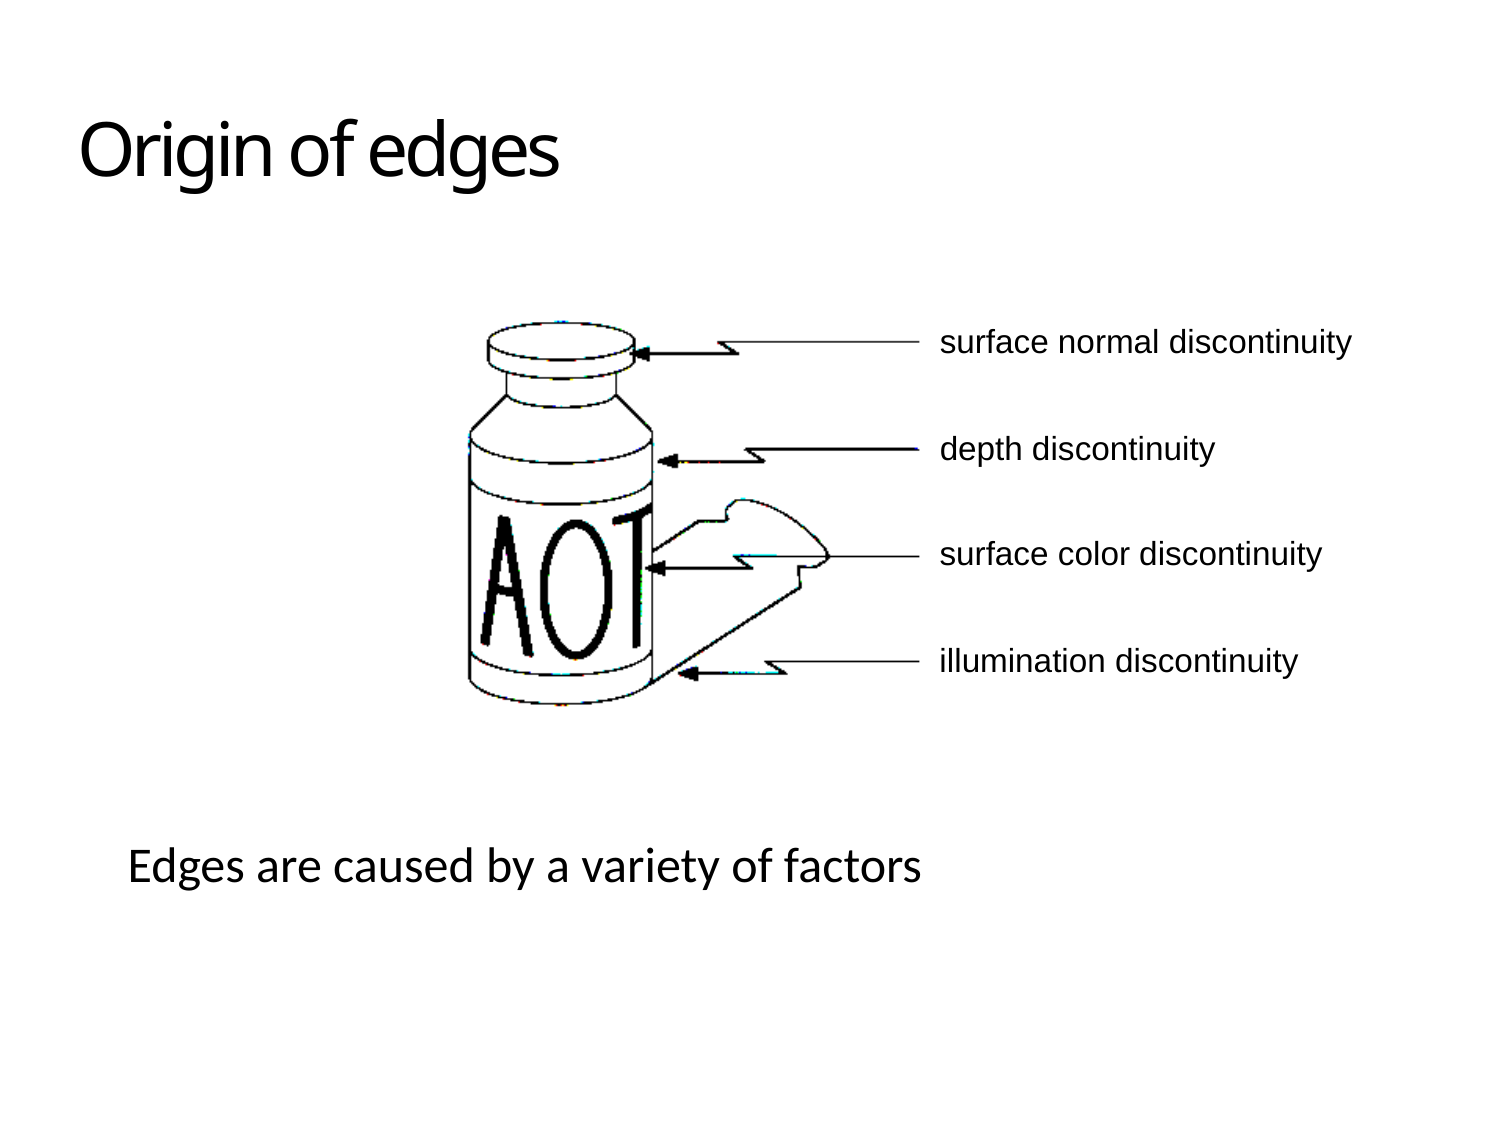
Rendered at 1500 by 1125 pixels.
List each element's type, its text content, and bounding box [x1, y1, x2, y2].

text_box Edges are caused by a variety of factors [112, 824, 1388, 1050]
text_box surface normal discontinuity [932, 312, 1368, 368]
picture [437, 274, 929, 744]
text_box surface color discontinuity [932, 524, 1339, 580]
text_box depth discontinuity [932, 419, 1231, 475]
text_box illumination discontinuity [932, 632, 1315, 687]
text_box Origin of edges [62, 93, 1063, 199]
